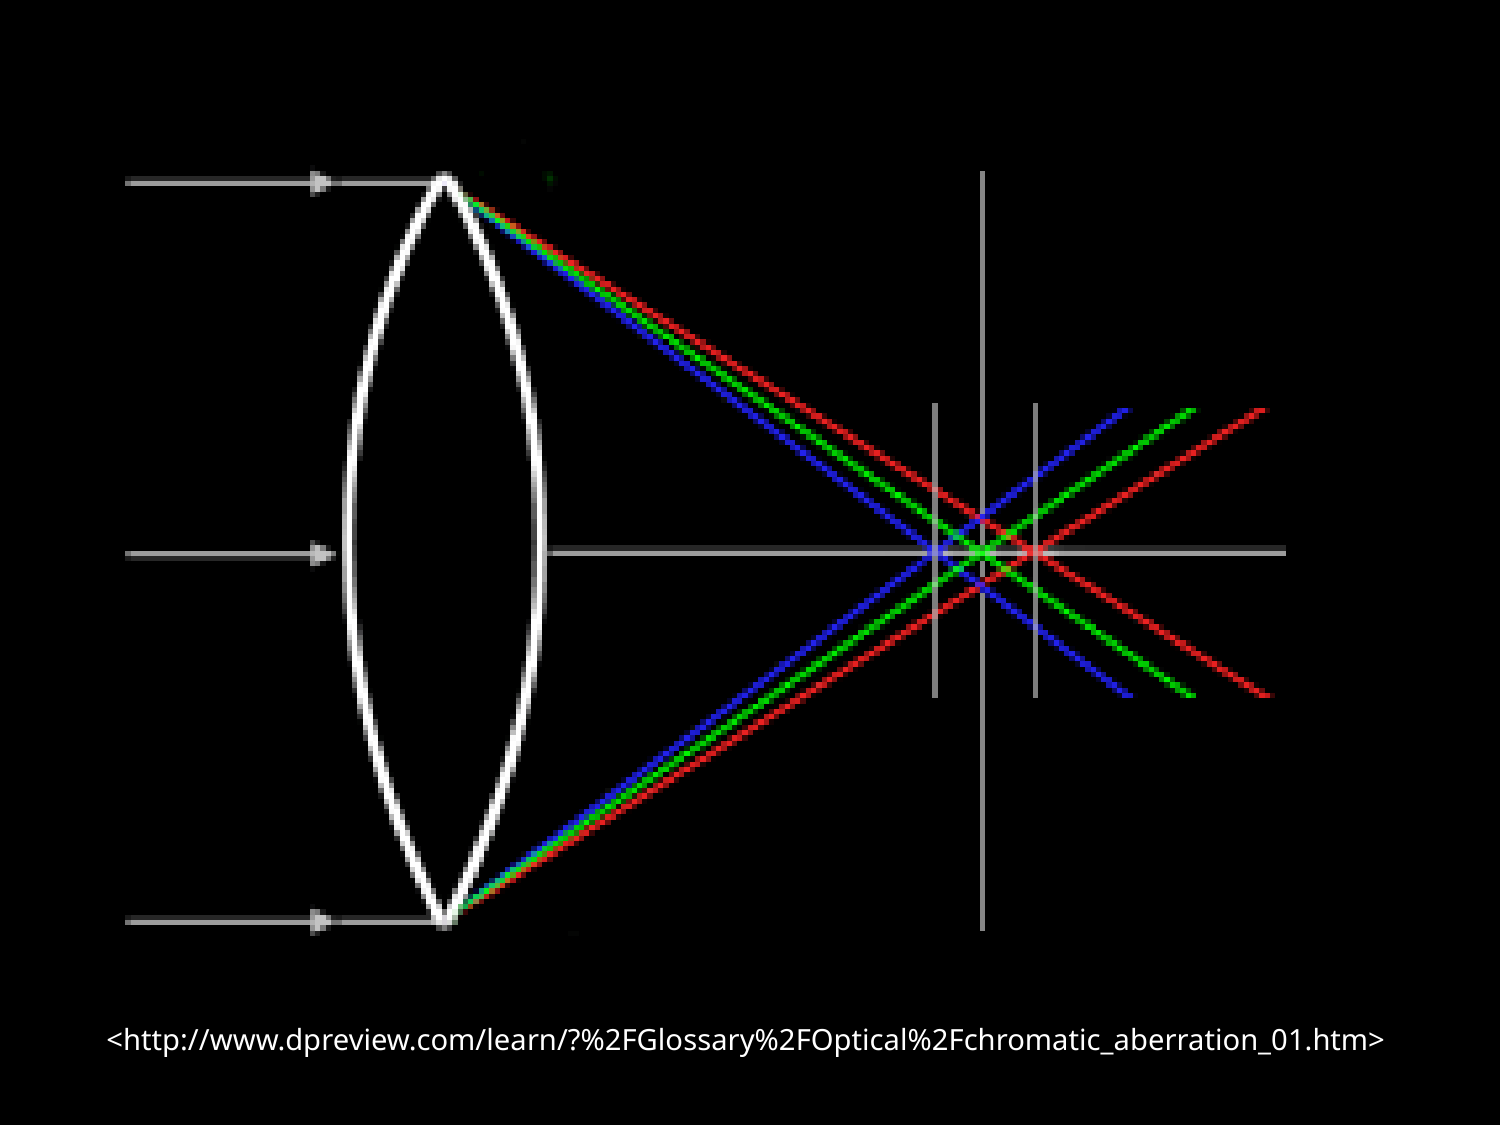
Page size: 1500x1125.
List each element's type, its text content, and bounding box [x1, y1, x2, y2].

text_box <http://www.dpreview.com/learn/?%2FGlossary%2FOptical%2Fchromatic_aberration_01.htm> [0, 1013, 1500, 1064]
picture [73, 76, 1339, 1026]
